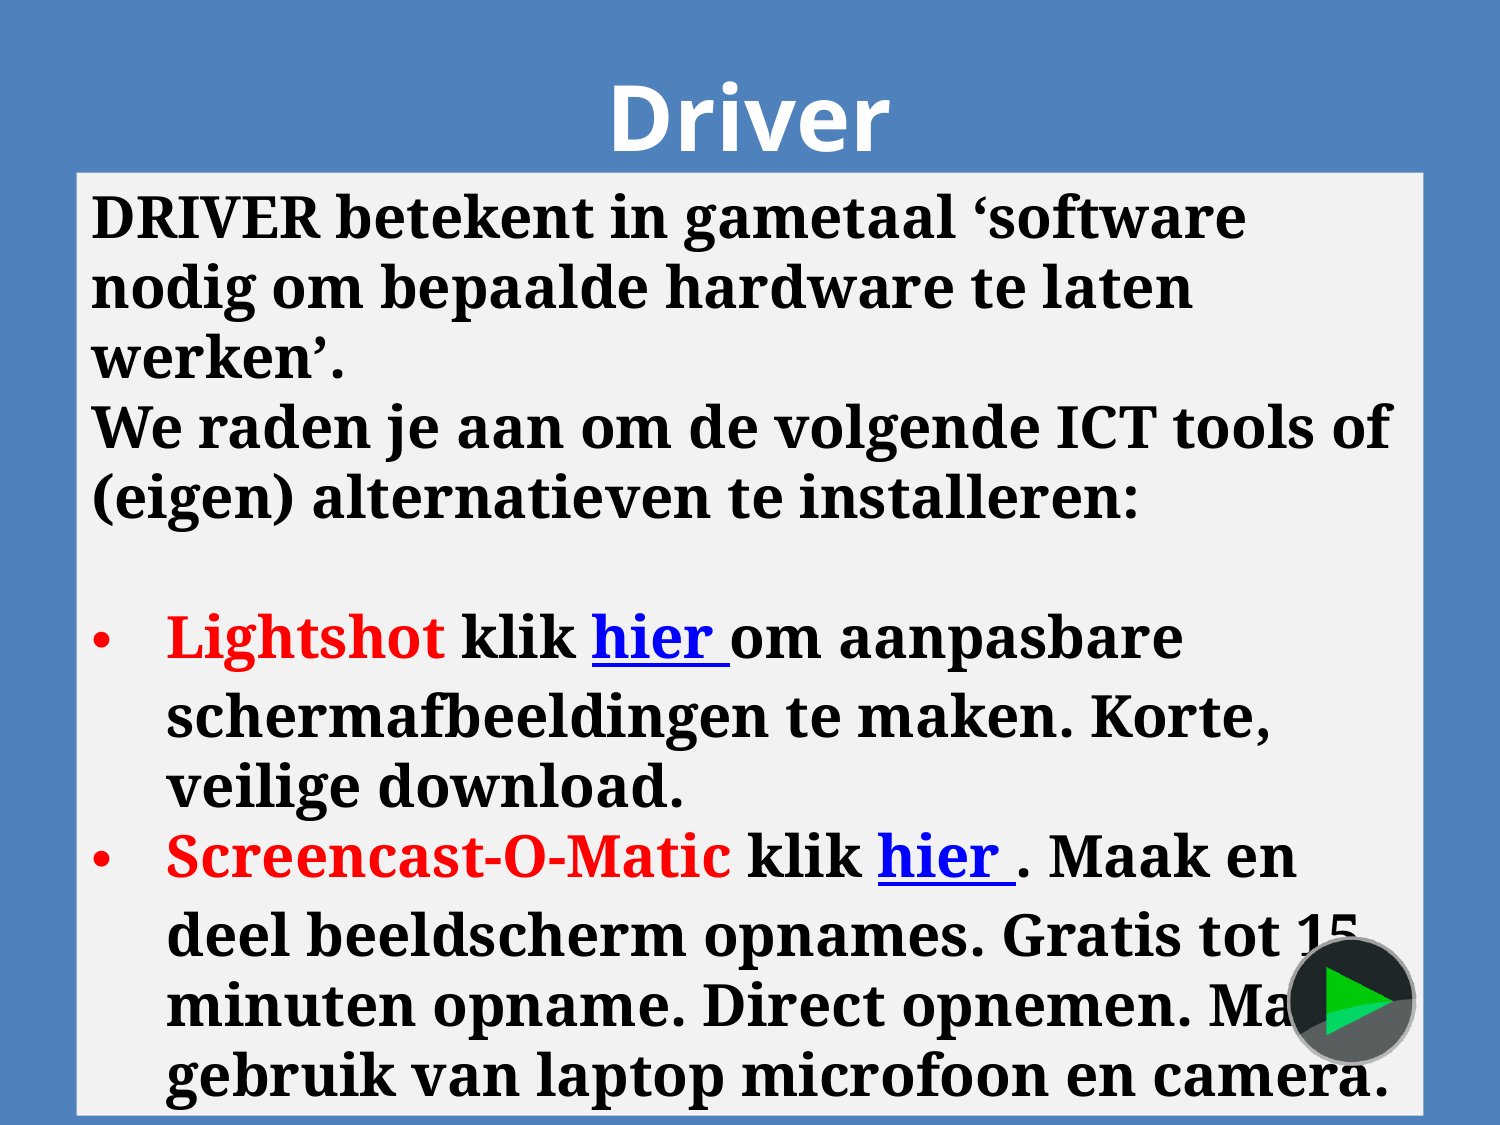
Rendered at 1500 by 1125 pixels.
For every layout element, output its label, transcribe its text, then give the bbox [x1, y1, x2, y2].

title Driver [75, 45, 1425, 185]
picture [1269, 917, 1434, 1083]
text_box DRIVER betekent in gametaal ‘software nodig om bepaalde hardware te laten werken’. We raden je aan om de volgende ICT tools of (eigen) alternatieven te installeren: Lightshot klik hier om aanpasbare schermafbeeldingen te maken. Korte, veilige download. Screencast-O-Matic klik hier . Maak en deel beeldscherm opnames. Gratis tot 15 minuten opname. Direct opnemen. Maakt gebruik van laptop microfoon en camera. [76, 185, 1424, 1116]
